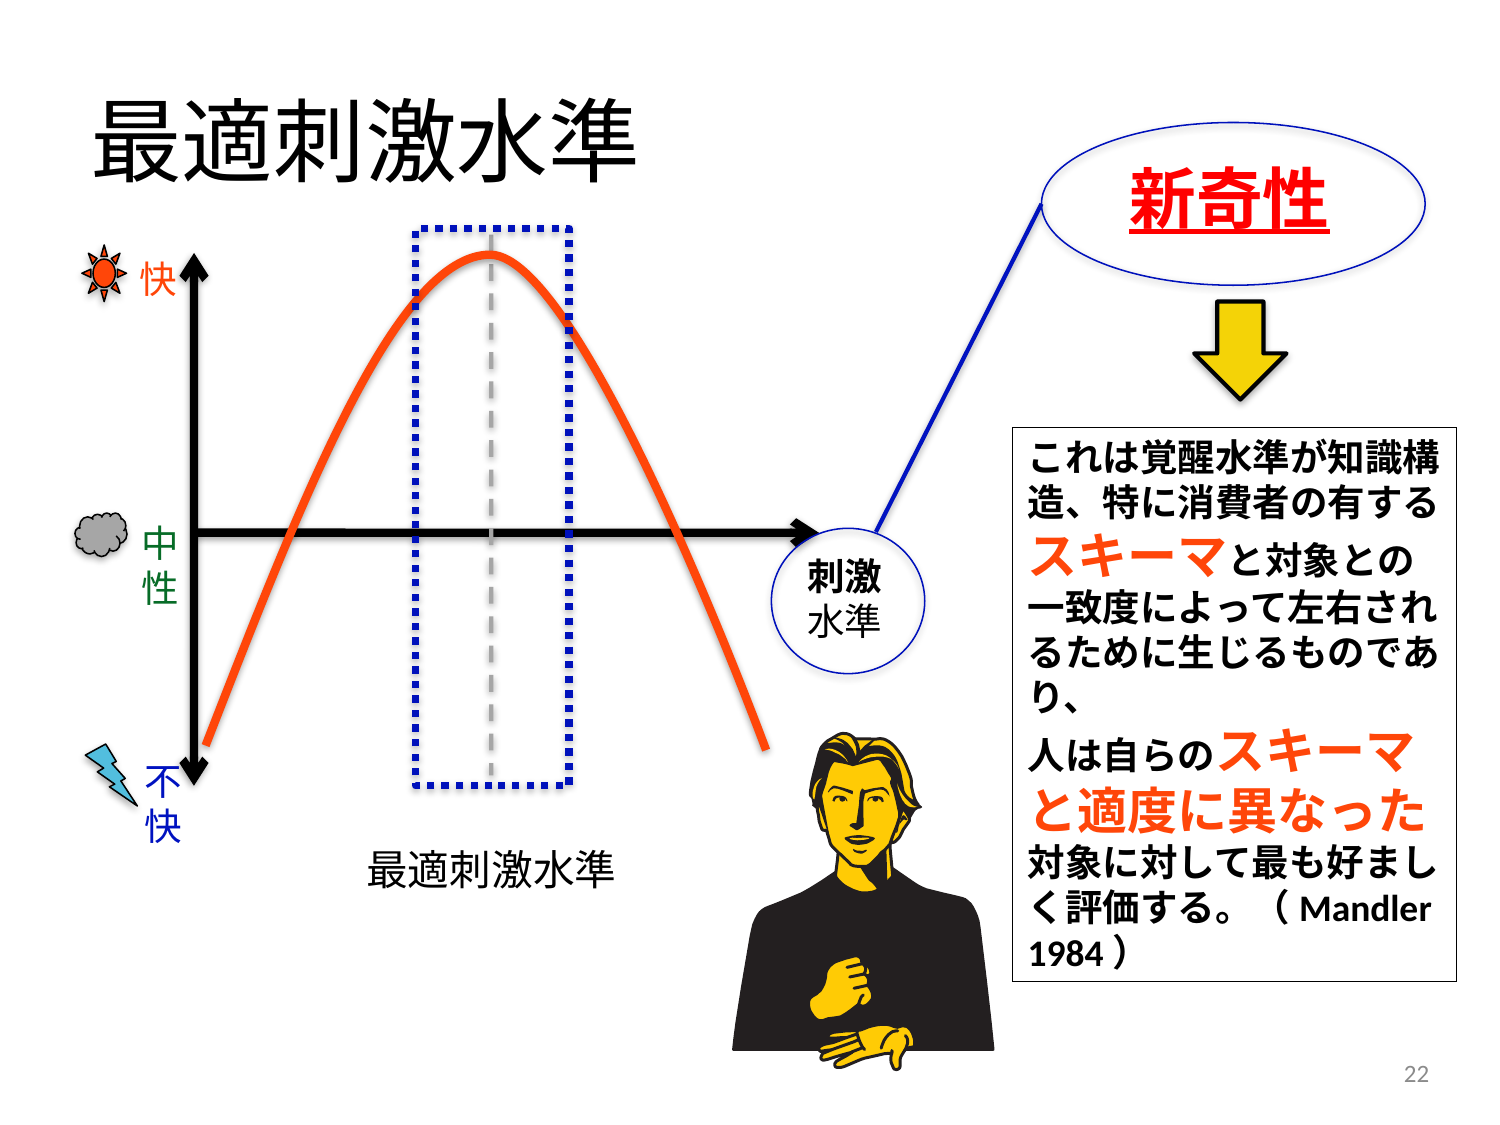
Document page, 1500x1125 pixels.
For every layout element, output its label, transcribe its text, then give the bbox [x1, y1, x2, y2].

text_box [1193, 300, 1288, 401]
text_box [794, 284, 1123, 451]
title 最適刺激水準 [75, 45, 1425, 233]
slide_number 22 [1094, 1042, 1445, 1103]
picture [731, 731, 996, 1072]
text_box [74, 228, 904, 902]
text_box [1040, 121, 1426, 287]
text_box [908, 554, 926, 648]
text_box これは覚醒水準が知識構造、特に消費者の有するスキーマと対象との一致度によって左右されるために生じるものであり、 人は自らのスキーマと適度に異なった対象に対して最も好ましく評価する。（Mandler 1984） [1012, 427, 1457, 982]
